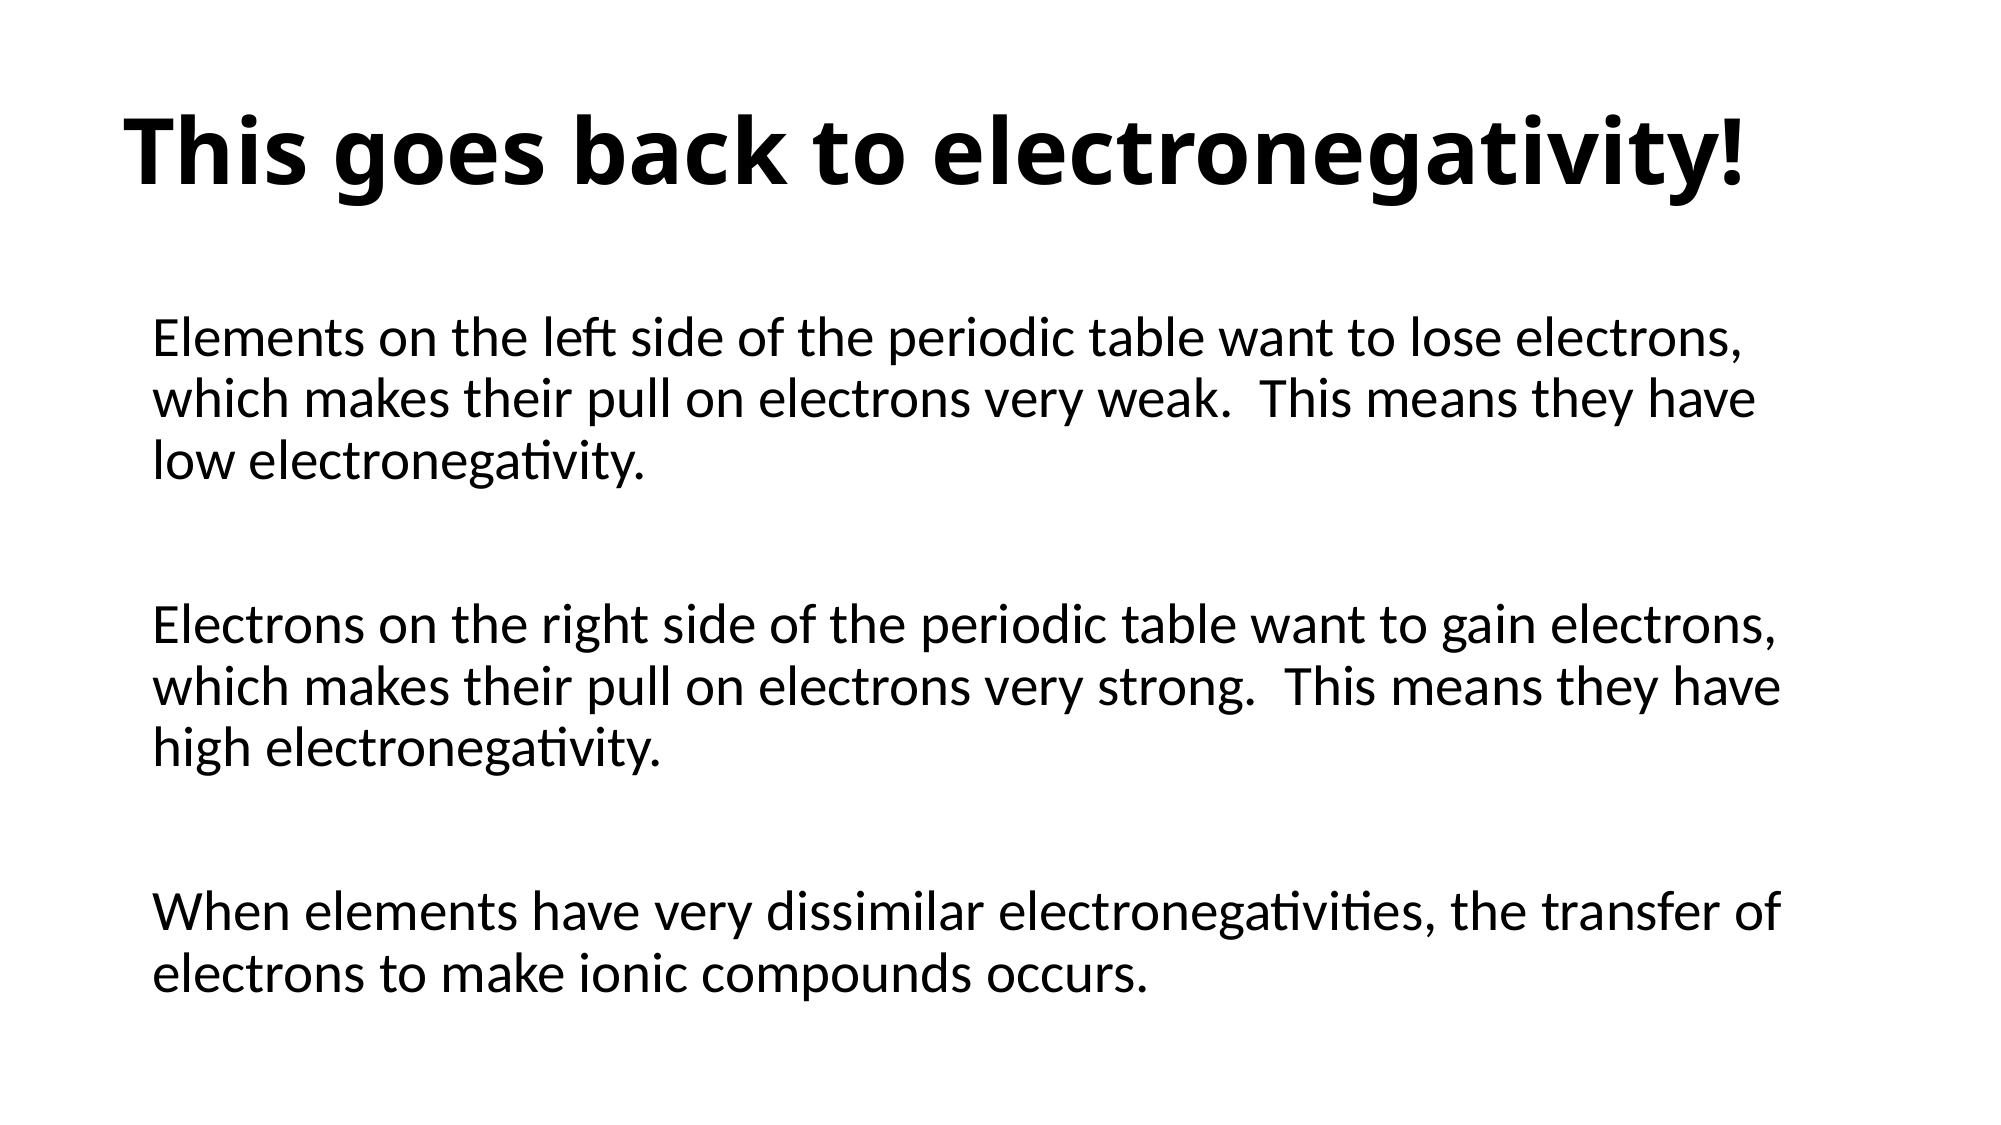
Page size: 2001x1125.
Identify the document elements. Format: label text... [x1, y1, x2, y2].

title This goes back to electronegativity! [107, 45, 1832, 264]
list Elements on the left side of the periodic table want to lose electrons, which makes their pull on electrons very weak. This means they have low electronegativity. Electrons on the right side of the periodic table want to gain electrons, which makes their pull on electrons very strong. This means they have high electronegativity. When elements have very dissimilar electronegativities, the transfer of electrons to make ionic compounds occurs. [137, 299, 1863, 1014]
